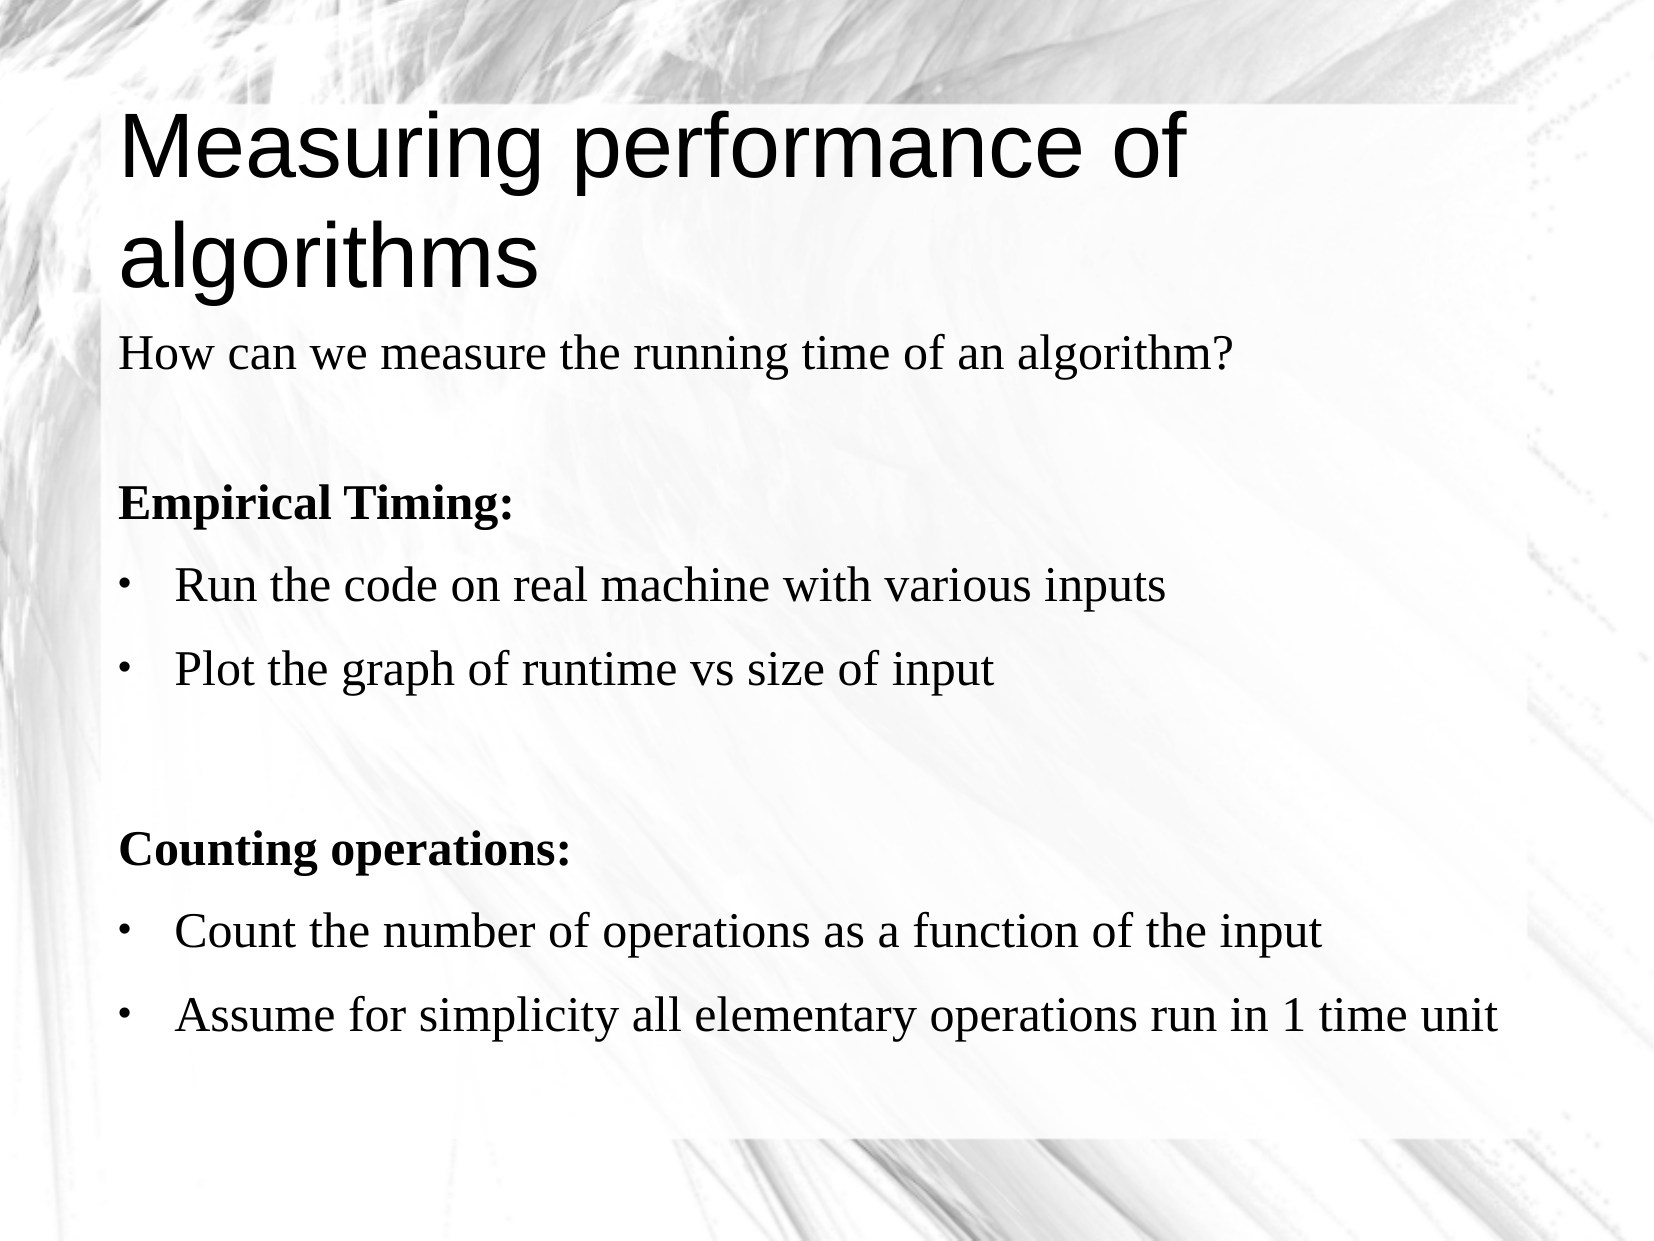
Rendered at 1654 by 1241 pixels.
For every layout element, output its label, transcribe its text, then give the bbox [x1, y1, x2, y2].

picture [0, 0, 1654, 1241]
list How can we measure the running time of an algorithm? Empirical Timing: Run the code on real machine with various inputs Plot the graph of runtime vs size of input Counting operations: Count the number of operations as a function of the input Assume for simplicity all elementary operations run in 1 time unit [118, 319, 1571, 1180]
text_box Measuring performance of algorithms [118, 93, 1535, 299]
